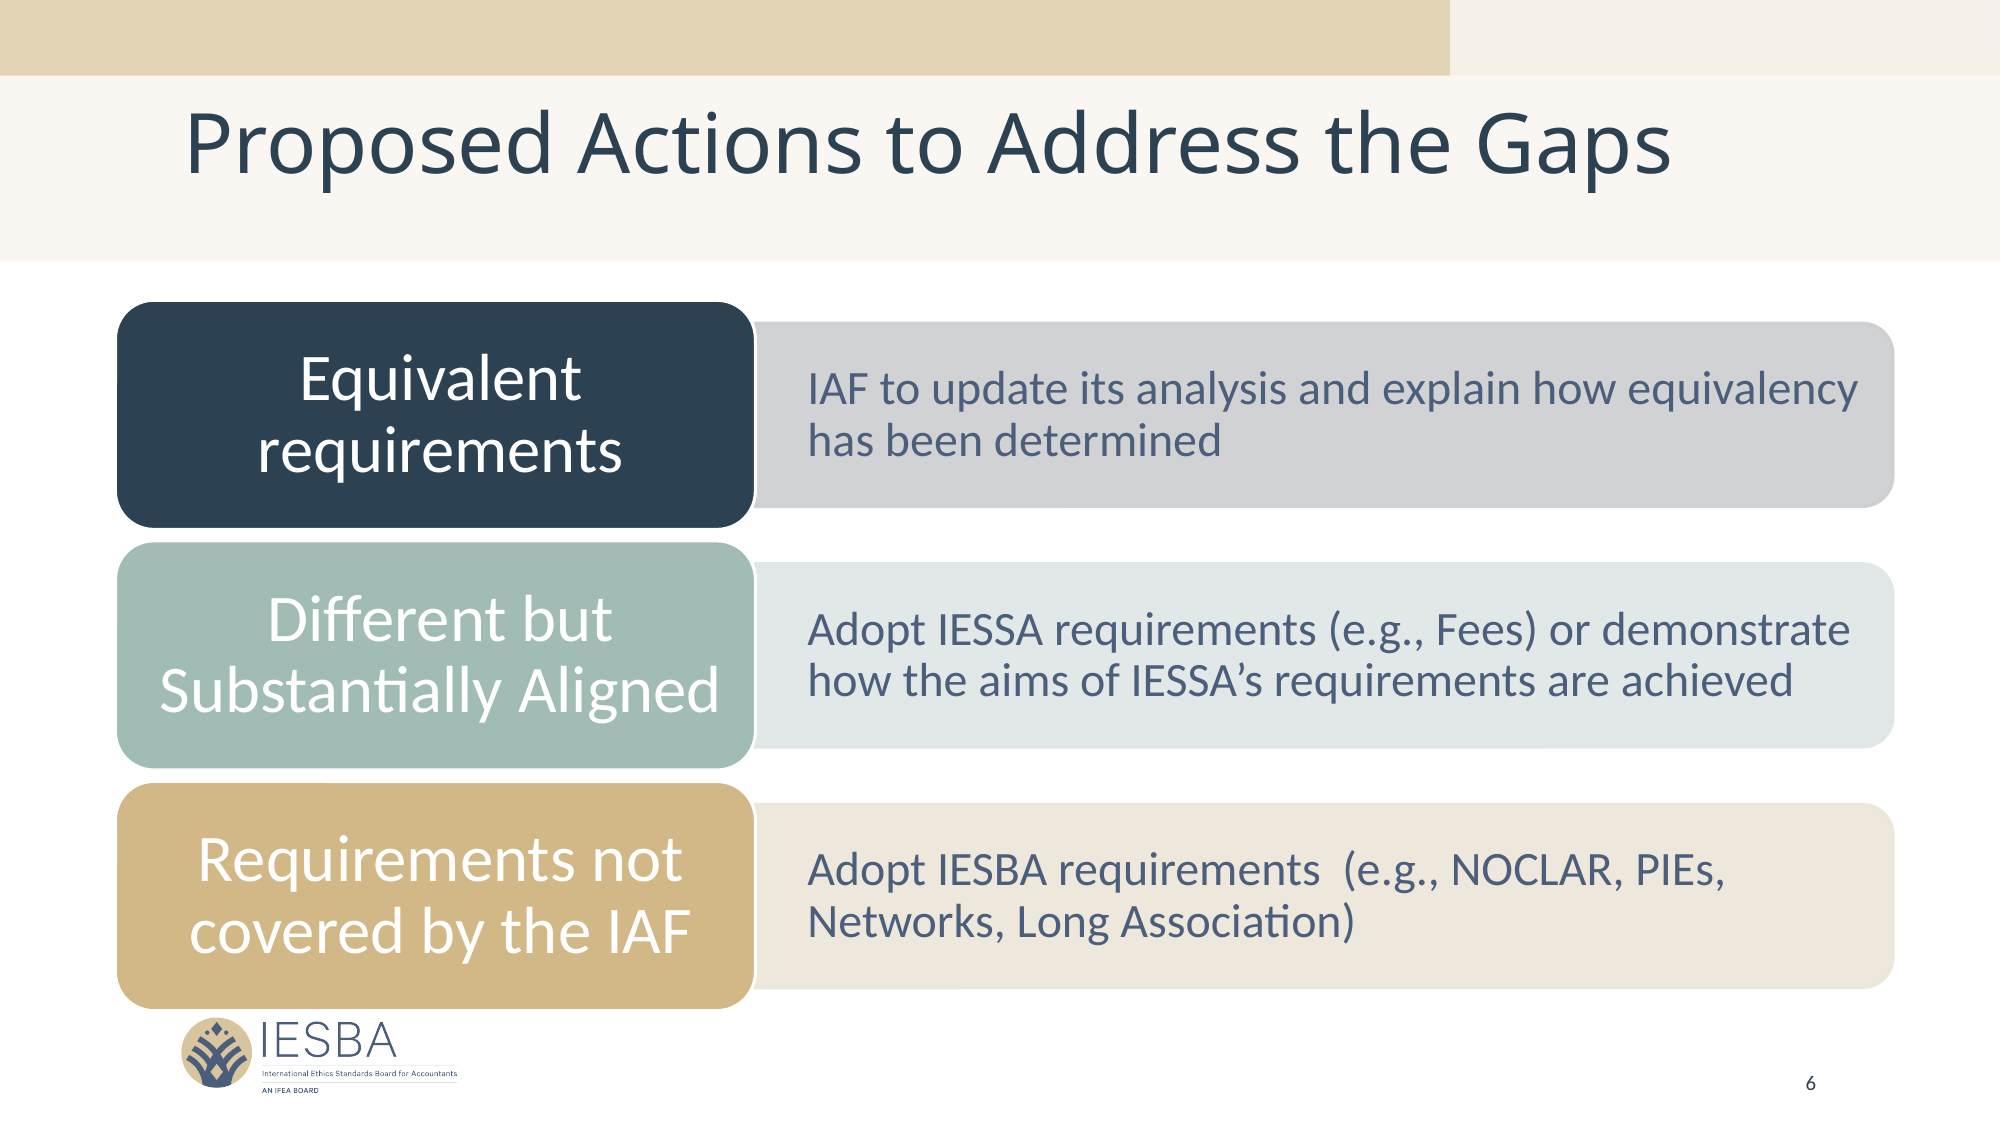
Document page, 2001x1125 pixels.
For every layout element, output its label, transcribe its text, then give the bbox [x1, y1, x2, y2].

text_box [114, 299, 1894, 1012]
picture [168, 1013, 475, 1111]
title Proposed Actions to Address the Gaps [168, 93, 1832, 185]
slide_number 6 [1760, 1039, 1832, 1125]
